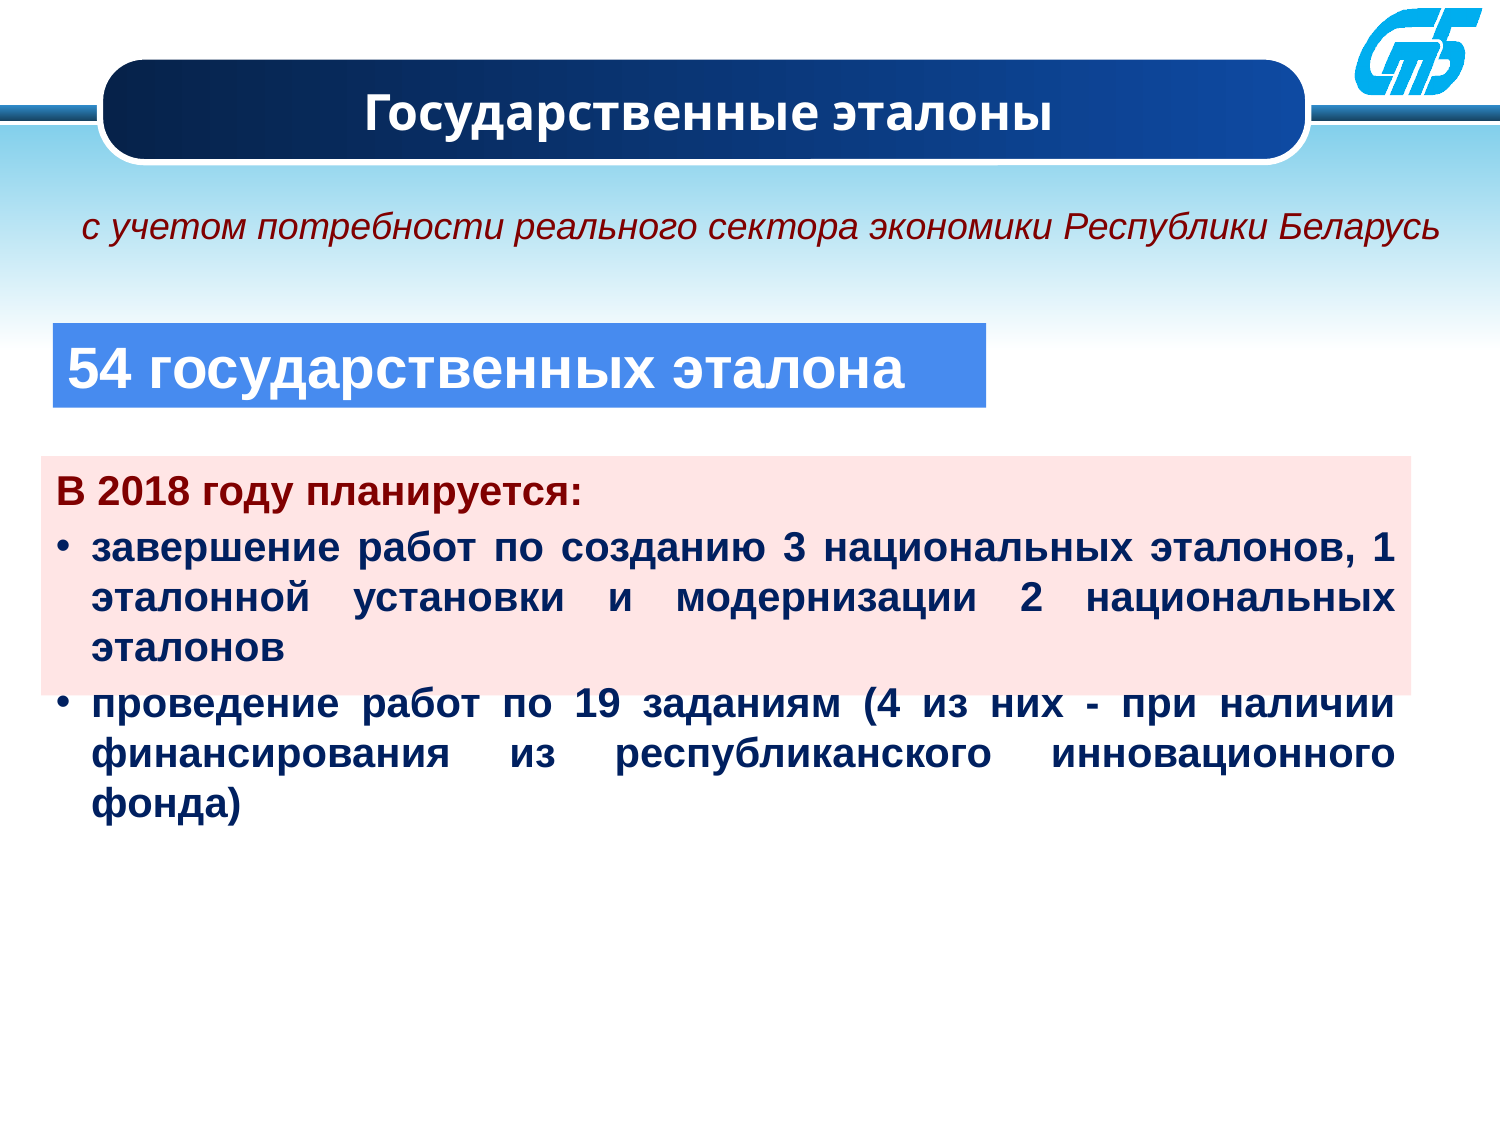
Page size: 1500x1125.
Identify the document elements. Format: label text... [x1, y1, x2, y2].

picture [1436, 12, 1483, 96]
picture [1404, 61, 1421, 96]
picture [1430, 57, 1449, 76]
picture [1435, 7, 1444, 27]
text_box с учетом потребности реального сектора экономики Республики Беларусь [41, 194, 1457, 255]
picture [1352, 7, 1417, 96]
text_box 54 государственных эталона [52, 323, 987, 408]
text_box Государственные эталоны [112, 73, 1306, 148]
picture [1371, 28, 1442, 75]
text_box В 2018 году планируется: завершение работ по созданию 3 национальных эталонов, 1 эталонной установки и модернизации 2 национальных эталонов проведение работ по 19 заданиям (4 из них - при наличии финансирования из республиканского инновационного фонда) [41, 456, 1412, 696]
picture [1386, 61, 1402, 96]
